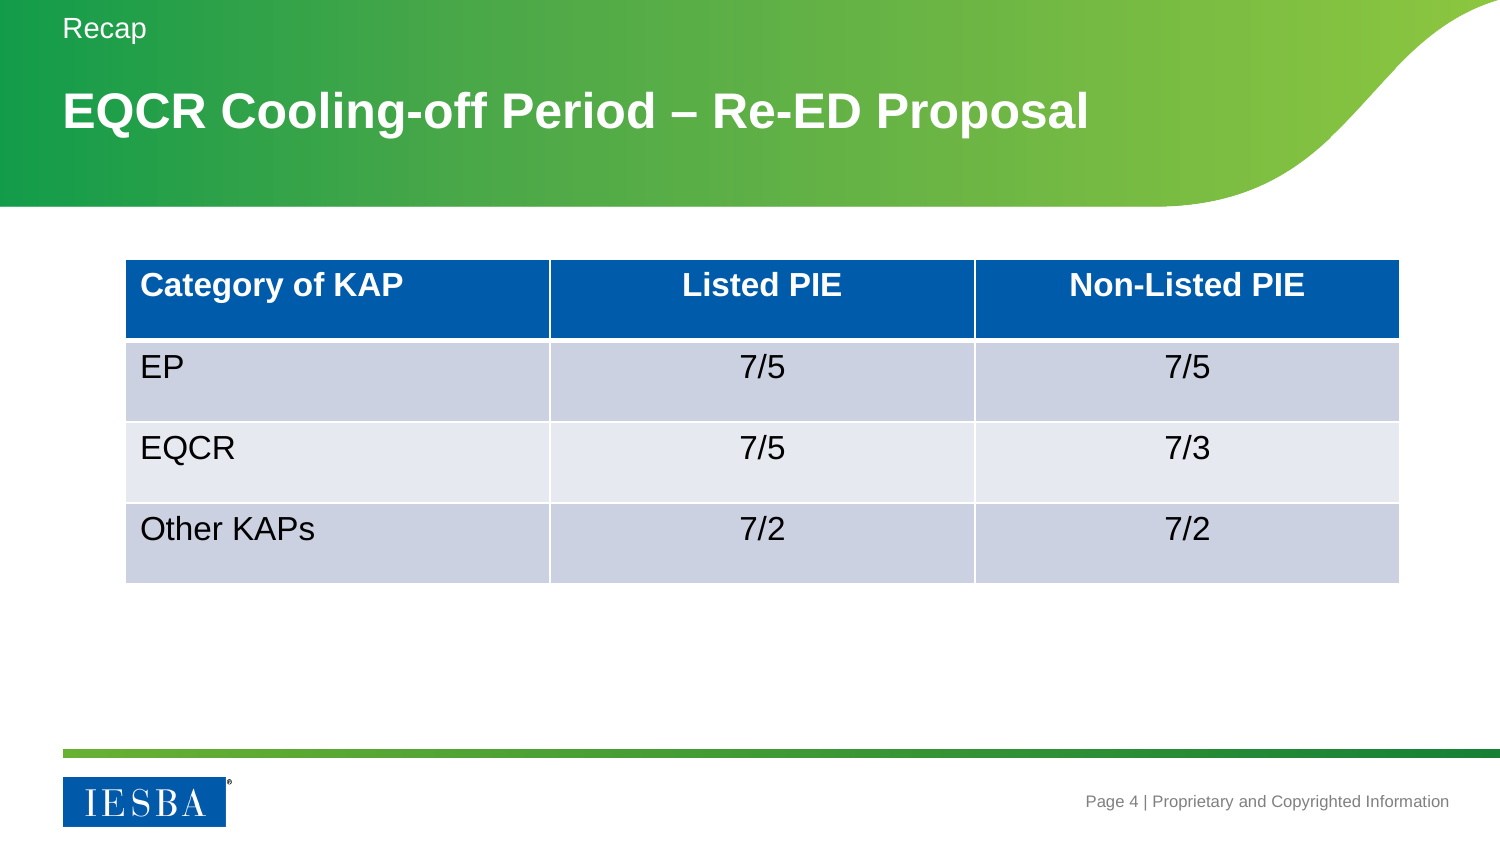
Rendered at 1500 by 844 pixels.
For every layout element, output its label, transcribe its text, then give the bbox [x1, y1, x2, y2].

table_cell 7/5 [551, 423, 974, 502]
table_header Category of KAP [126, 260, 549, 338]
table_cell EP [126, 343, 549, 421]
table_cell 7/2 [551, 504, 974, 583]
subtitle Recap [62, 9, 500, 38]
table_cell 7/5 [976, 343, 1399, 421]
table_header Listed PIE [551, 260, 974, 338]
table_header Non-Listed PIE [976, 260, 1399, 338]
table_cell 7/2 [976, 504, 1399, 583]
picture [63, 777, 232, 827]
title EQCR Cooling-off Period – Re-ED Proposal [62, 75, 1300, 142]
table_cell 7/3 [976, 423, 1399, 502]
picture [0, 0, 1500, 207]
table_cell Other KAPs [126, 504, 549, 583]
table_cell 7/5 [551, 343, 974, 421]
table_cell EQCR [126, 423, 549, 502]
